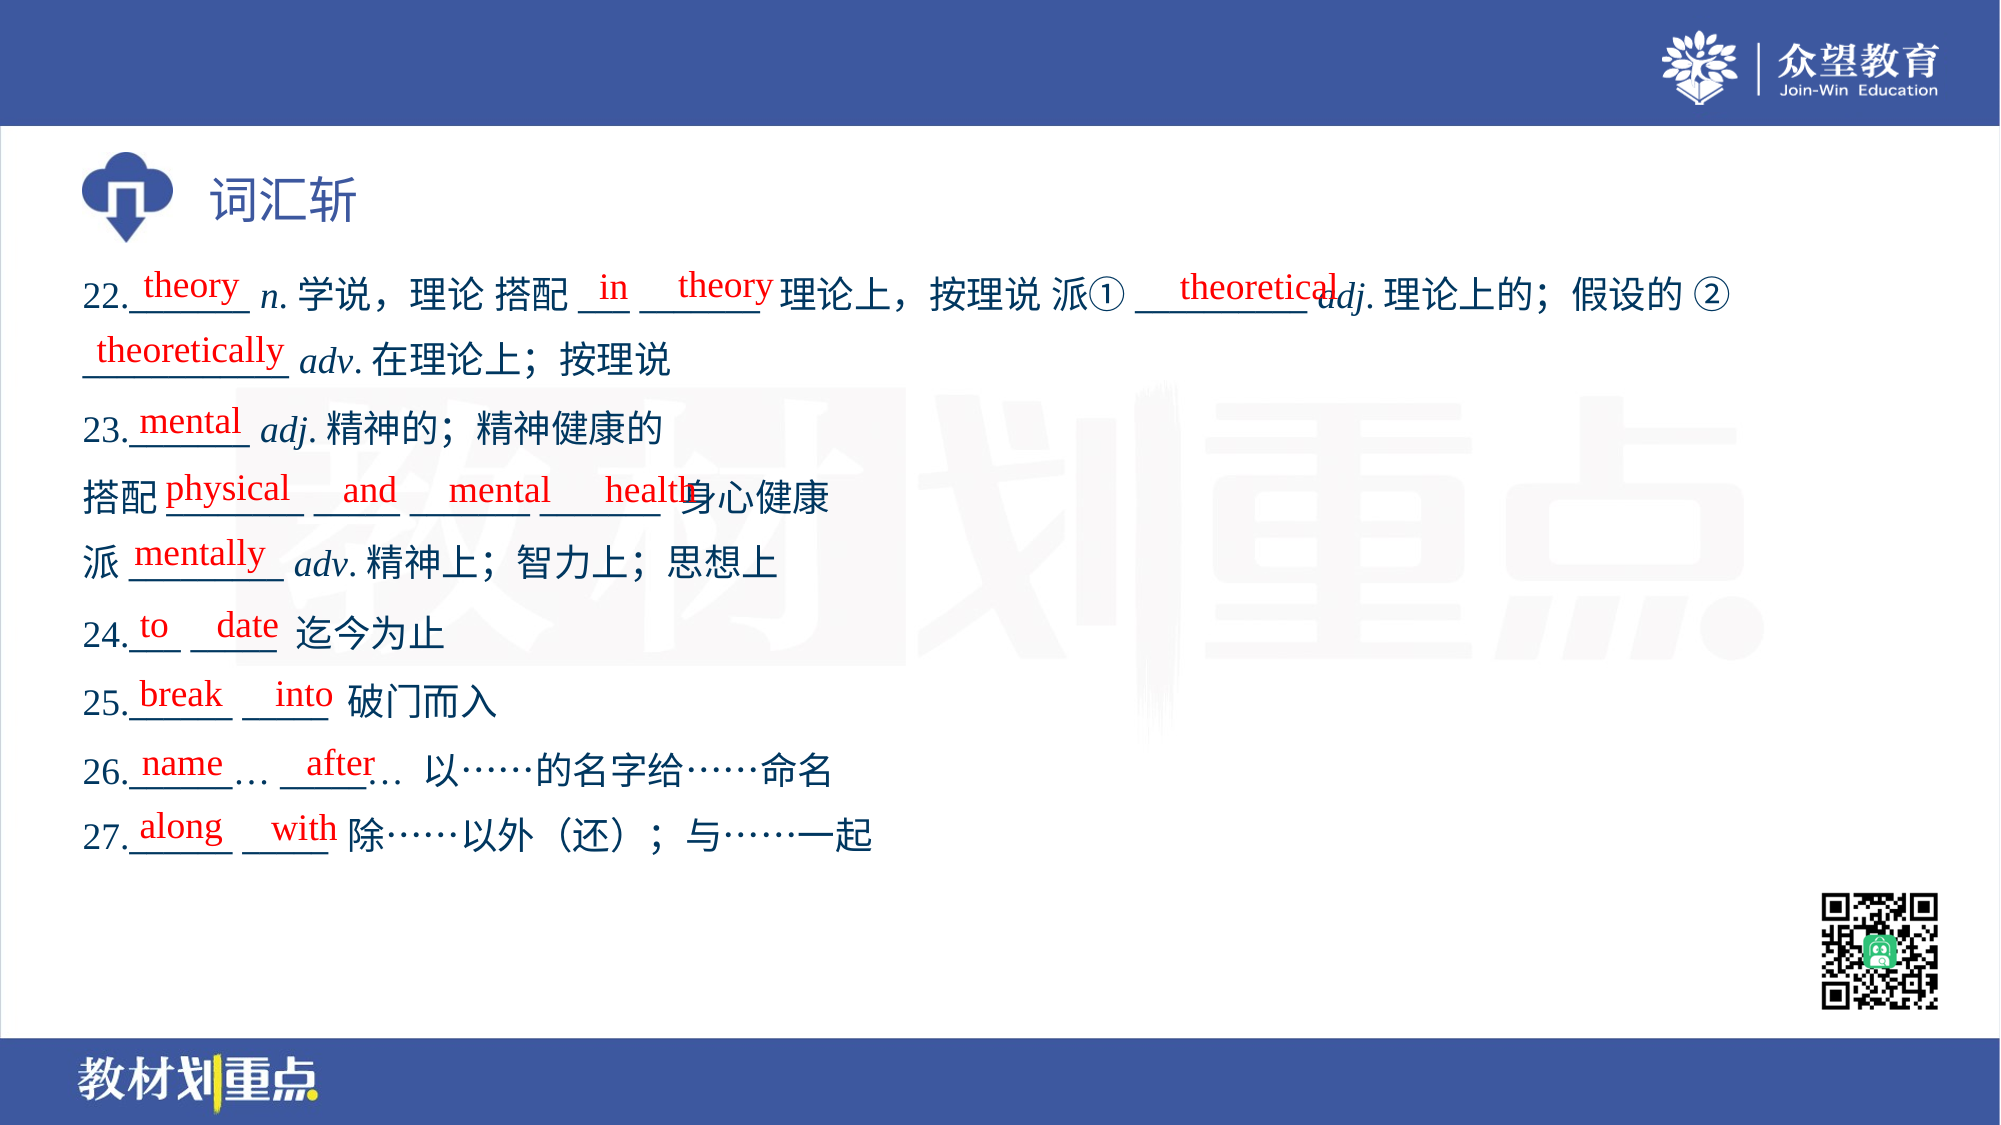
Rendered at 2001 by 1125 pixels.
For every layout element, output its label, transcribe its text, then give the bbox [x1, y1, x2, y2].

text_box with [257, 783, 352, 842]
text_box and [329, 445, 411, 504]
text_box to [126, 580, 183, 639]
text_box health [591, 445, 711, 504]
text_box mental [435, 445, 565, 504]
text_box 22._______ n.学说，理论 搭配___ _______ 理论上，按理说 派①__________ adj.理论上的；假设的 ② ____________ adv.在理论上；按理说 [82, 247, 1817, 374]
text_box 23._______ adj.精神的；精神健康的 搭配________ _____ _______ _______ 身心健康 派_________ adv.精神上；智力上；思想上 [82, 381, 1817, 577]
text_box mentally [120, 508, 280, 567]
text_box after [292, 718, 389, 777]
text_box theory [130, 240, 254, 299]
text_box name [128, 718, 237, 777]
text_box physical [152, 443, 305, 502]
text_box theoretical [1166, 242, 1353, 301]
text_box date [203, 580, 293, 639]
picture [0, 0, 2000, 1125]
text_box theory [664, 240, 788, 299]
text_box into [261, 649, 348, 708]
text_box break [126, 649, 237, 708]
text_box 24.___ _____ 迄今为止 25.______ _____ 破门而入 26.______… _____… 以……的名字给……命名 27.______ _____ 除……以外（还）；与……一起 [82, 585, 1817, 850]
text_box mental [126, 376, 256, 435]
text_box theoretically [83, 305, 299, 364]
text_box along [126, 781, 237, 840]
text_box in [585, 242, 642, 301]
